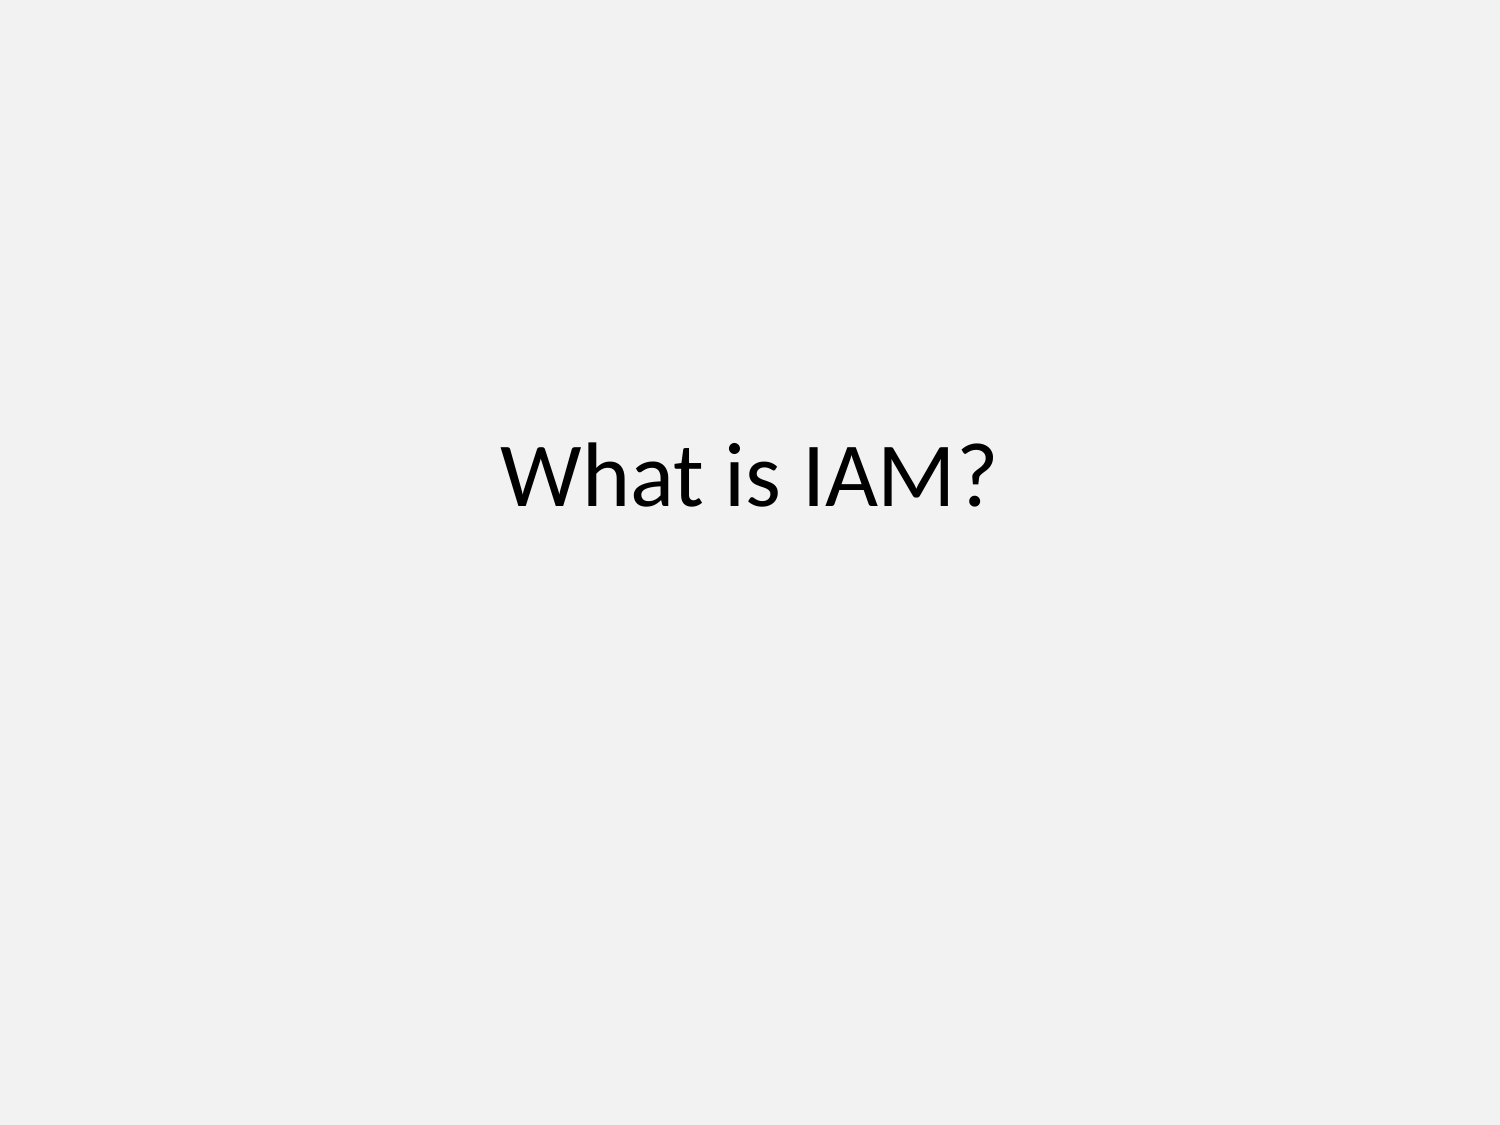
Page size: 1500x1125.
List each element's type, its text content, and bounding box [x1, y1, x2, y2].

title What is IAM? [112, 349, 1388, 591]
